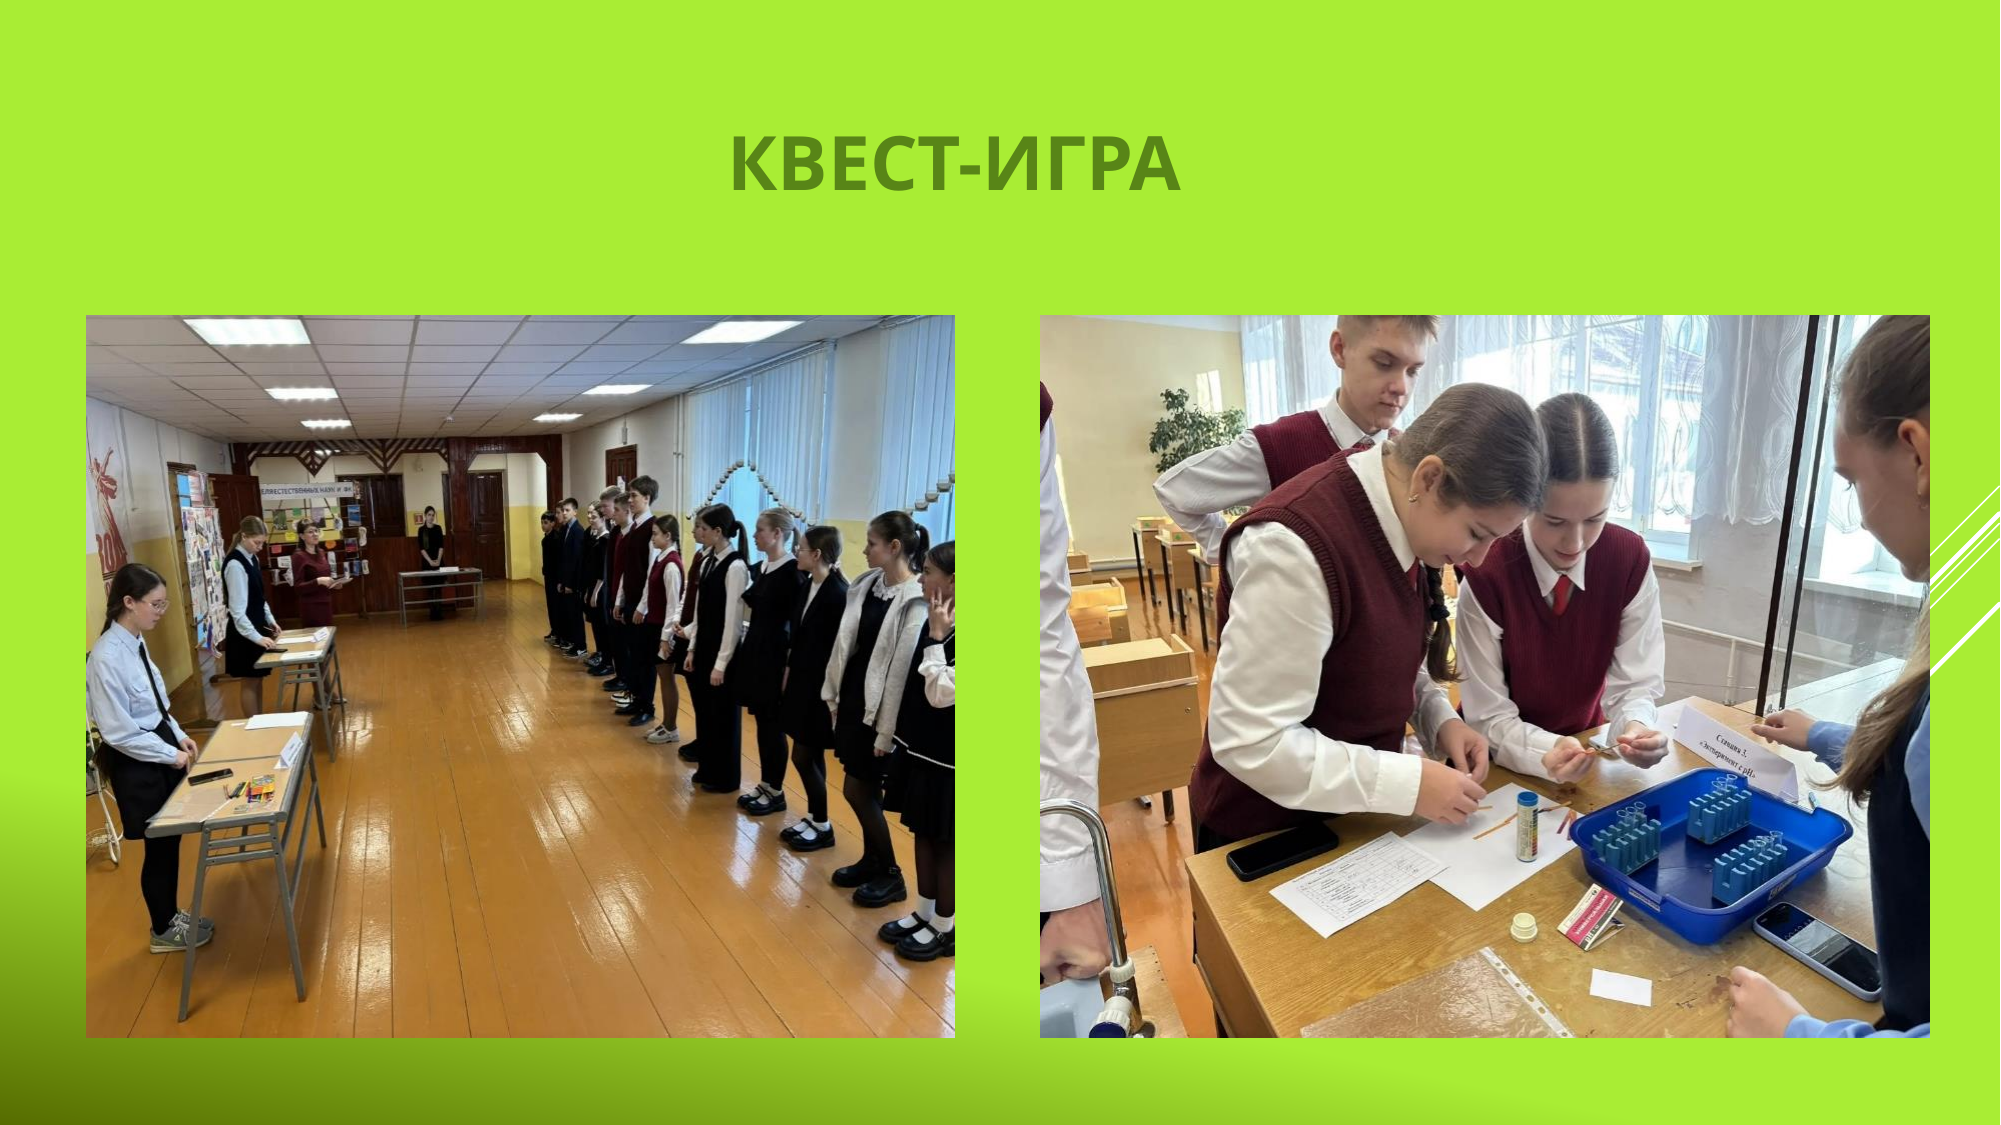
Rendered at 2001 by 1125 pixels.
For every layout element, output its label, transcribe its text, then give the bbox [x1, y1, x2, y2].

picture [1039, 315, 1931, 1038]
picture [86, 315, 955, 1038]
title КВЕСТ-игра [254, 89, 1655, 214]
